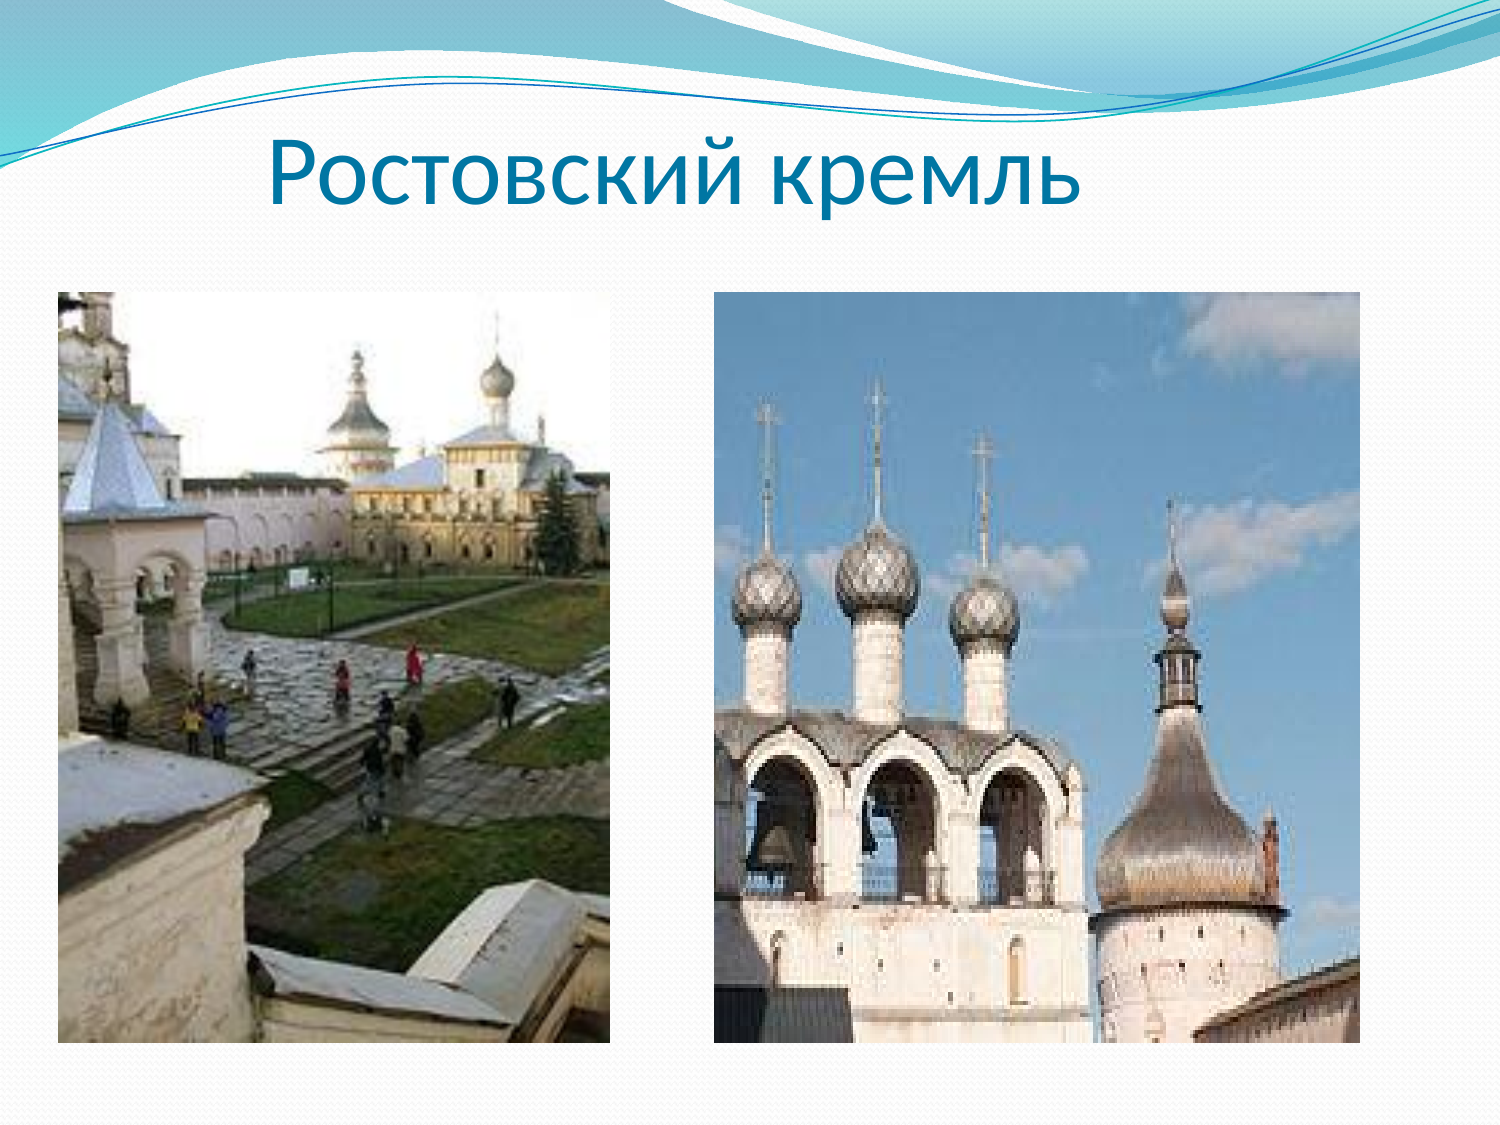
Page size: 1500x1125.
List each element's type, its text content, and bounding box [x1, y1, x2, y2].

picture [58, 292, 610, 1044]
picture [714, 292, 1360, 1044]
title Ростовский кремль [0, 24, 1350, 225]
